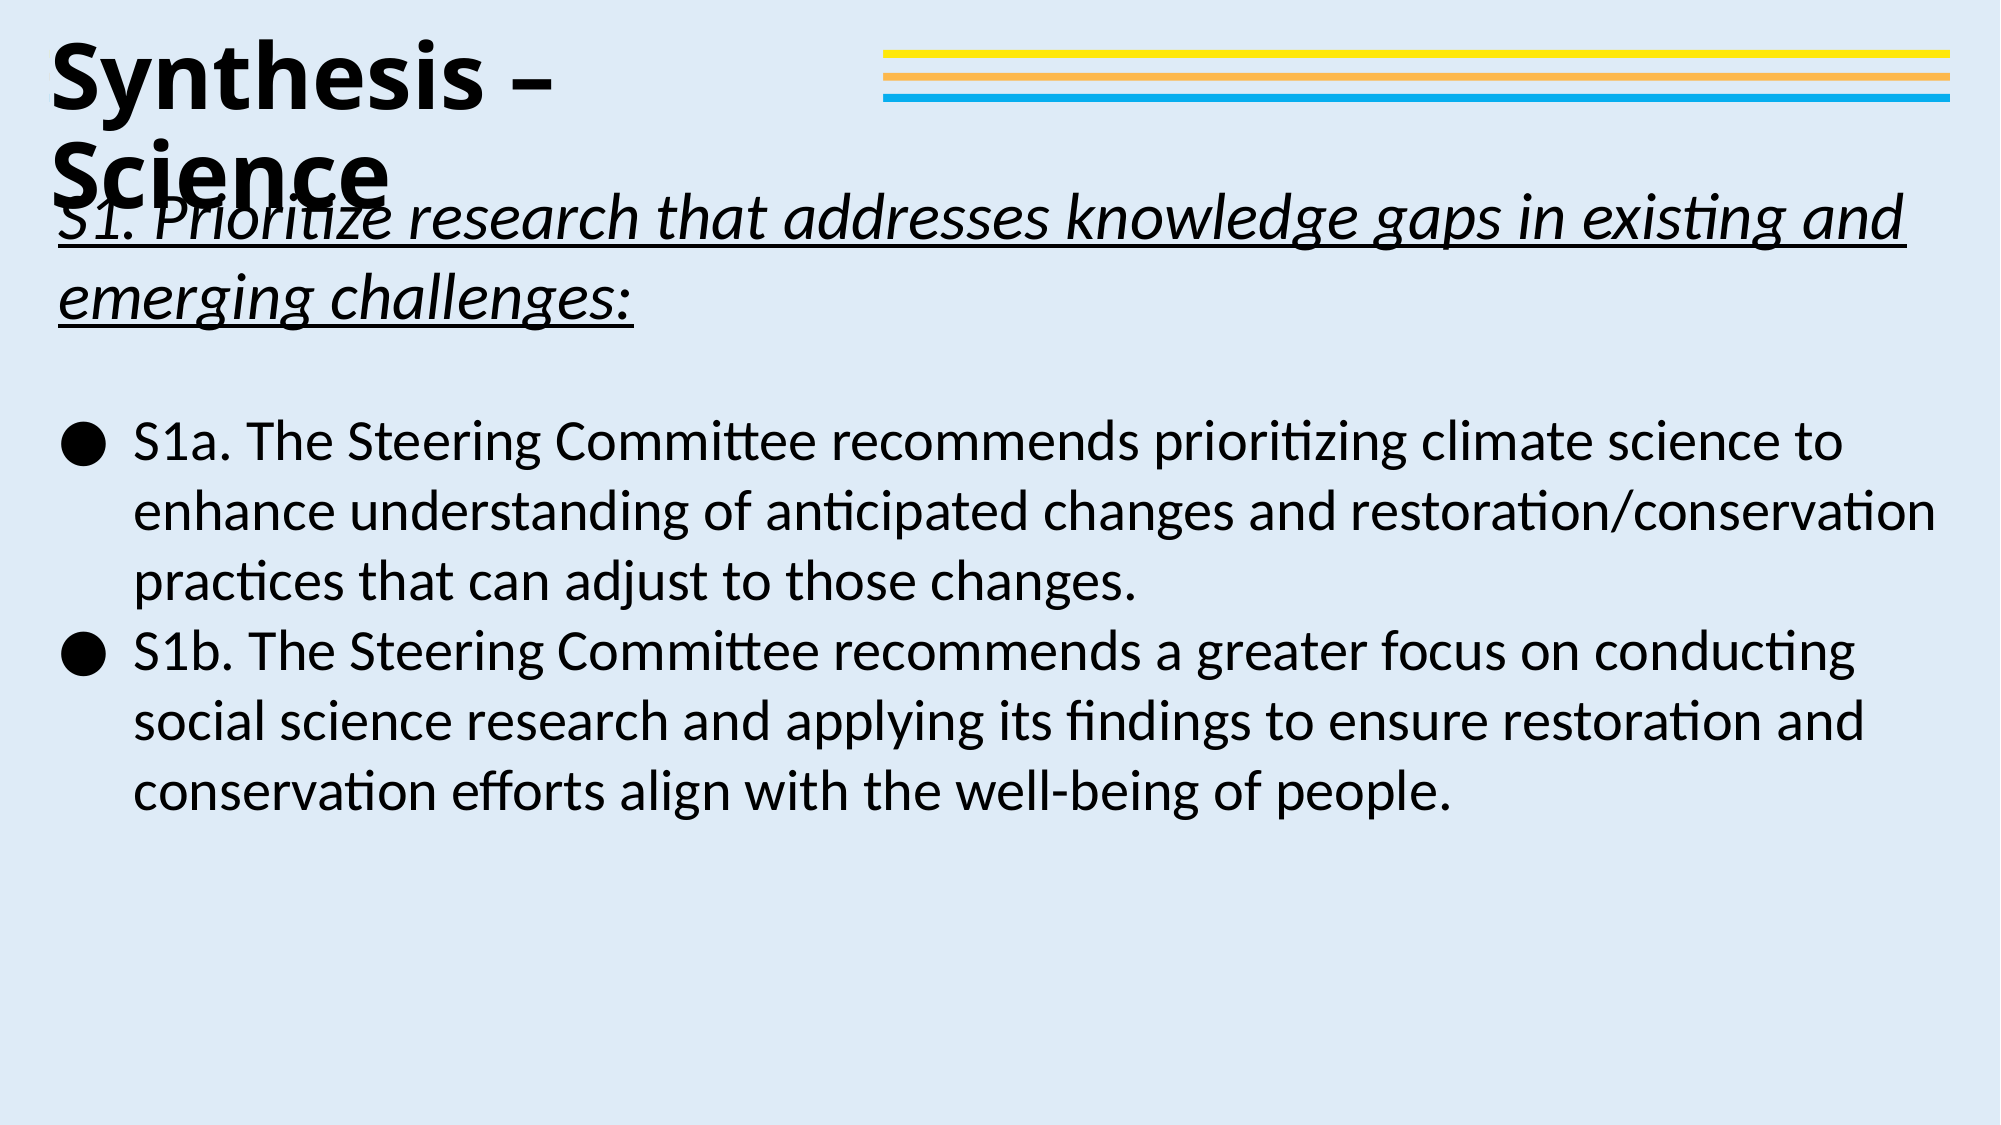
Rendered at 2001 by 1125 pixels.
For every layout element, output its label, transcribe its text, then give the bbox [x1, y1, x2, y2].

title Synthesis – Science [49, 29, 884, 172]
list S1. Prioritize research that addresses knowledge gaps in existing and emerging challenges: S1a. The Steering Committee recommends prioritizing climate science to enhance understanding of anticipated changes and restoration/conservation practices that can adjust to those changes. S1b. The Steering Committee recommends a greater focus on conducting social science research and applying its findings to ensure restoration and conservation efforts align with the well-being of people. [49, 172, 1950, 1095]
